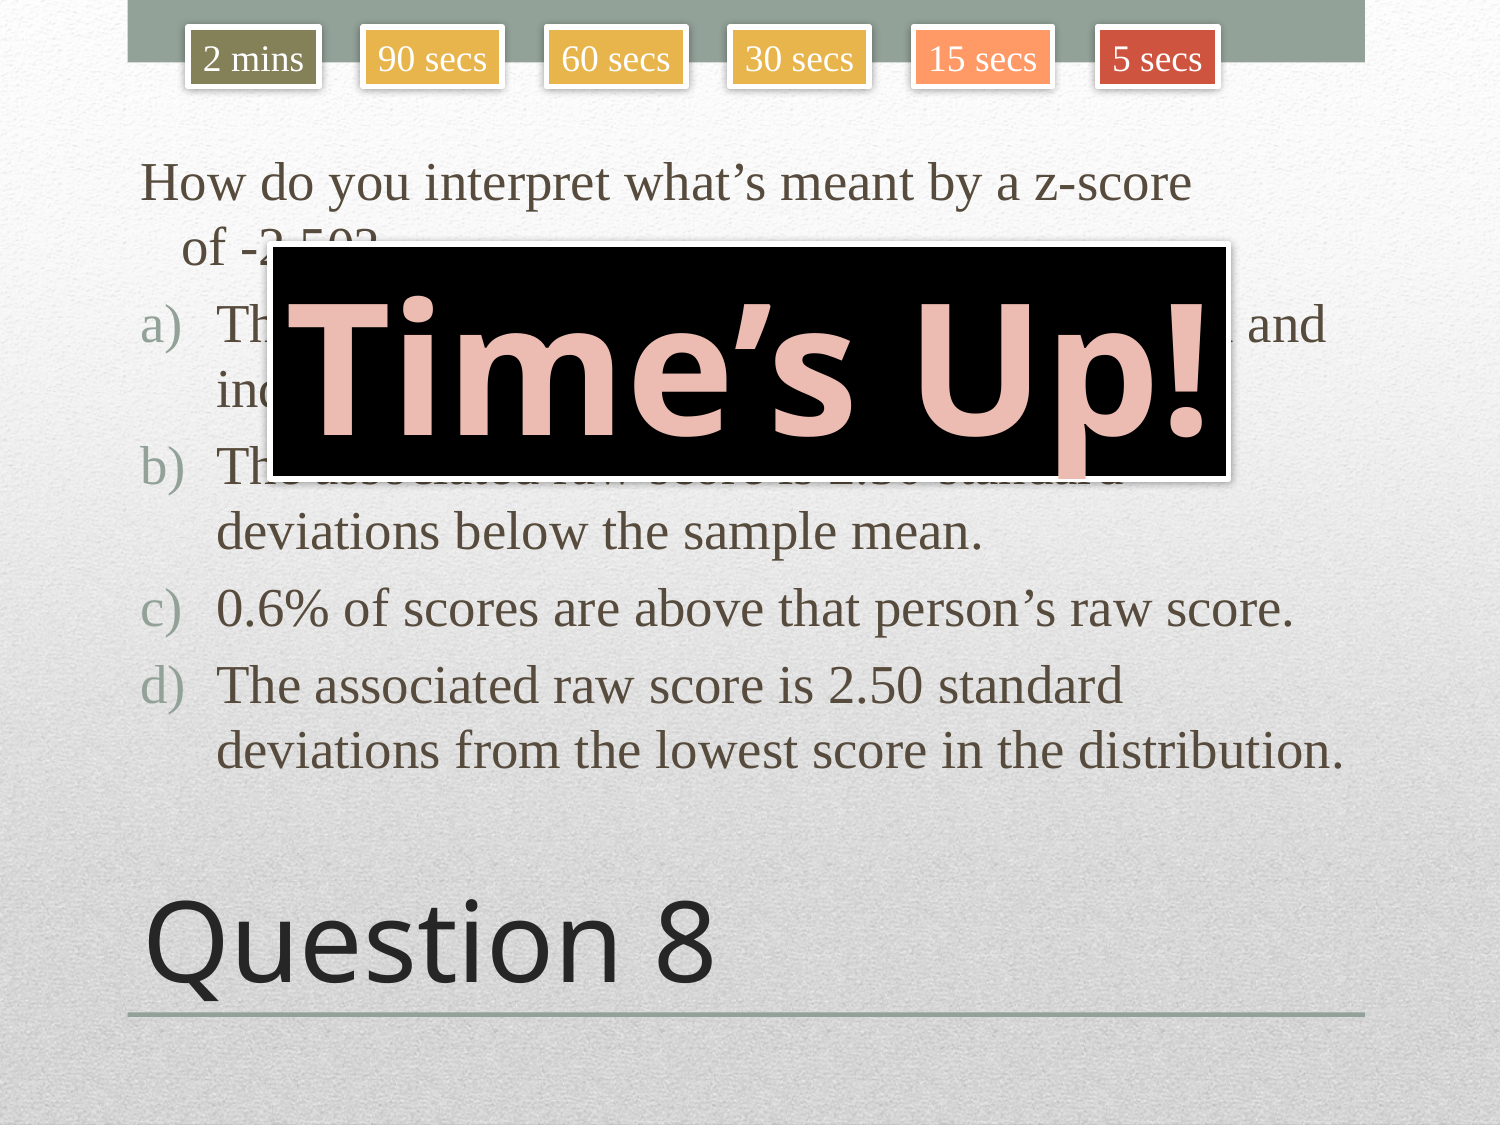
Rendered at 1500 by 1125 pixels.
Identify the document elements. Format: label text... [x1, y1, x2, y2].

list How do you interpret what’s meant by a z-score of -2.50? The typical distance between the sample mean and individual participants’ scores, is 2.50 units. The associated raw score is 2.50 standard deviations below the sample mean. 0.6% of scores are above that person’s raw score. The associated raw score is 2.50 standard deviations from the lowest score in the distribution. [125, 112, 1363, 813]
title Question 8 [127, 813, 1240, 1013]
text_box 30 secs [727, 24, 872, 89]
text_box 15 secs [911, 24, 1055, 89]
text_box 90 secs [360, 24, 505, 89]
text_box 60 secs [544, 24, 689, 89]
text_box 5 secs [1095, 24, 1221, 89]
text_box Time’s Up! [267, 241, 1231, 482]
text_box 2 mins [185, 24, 322, 89]
